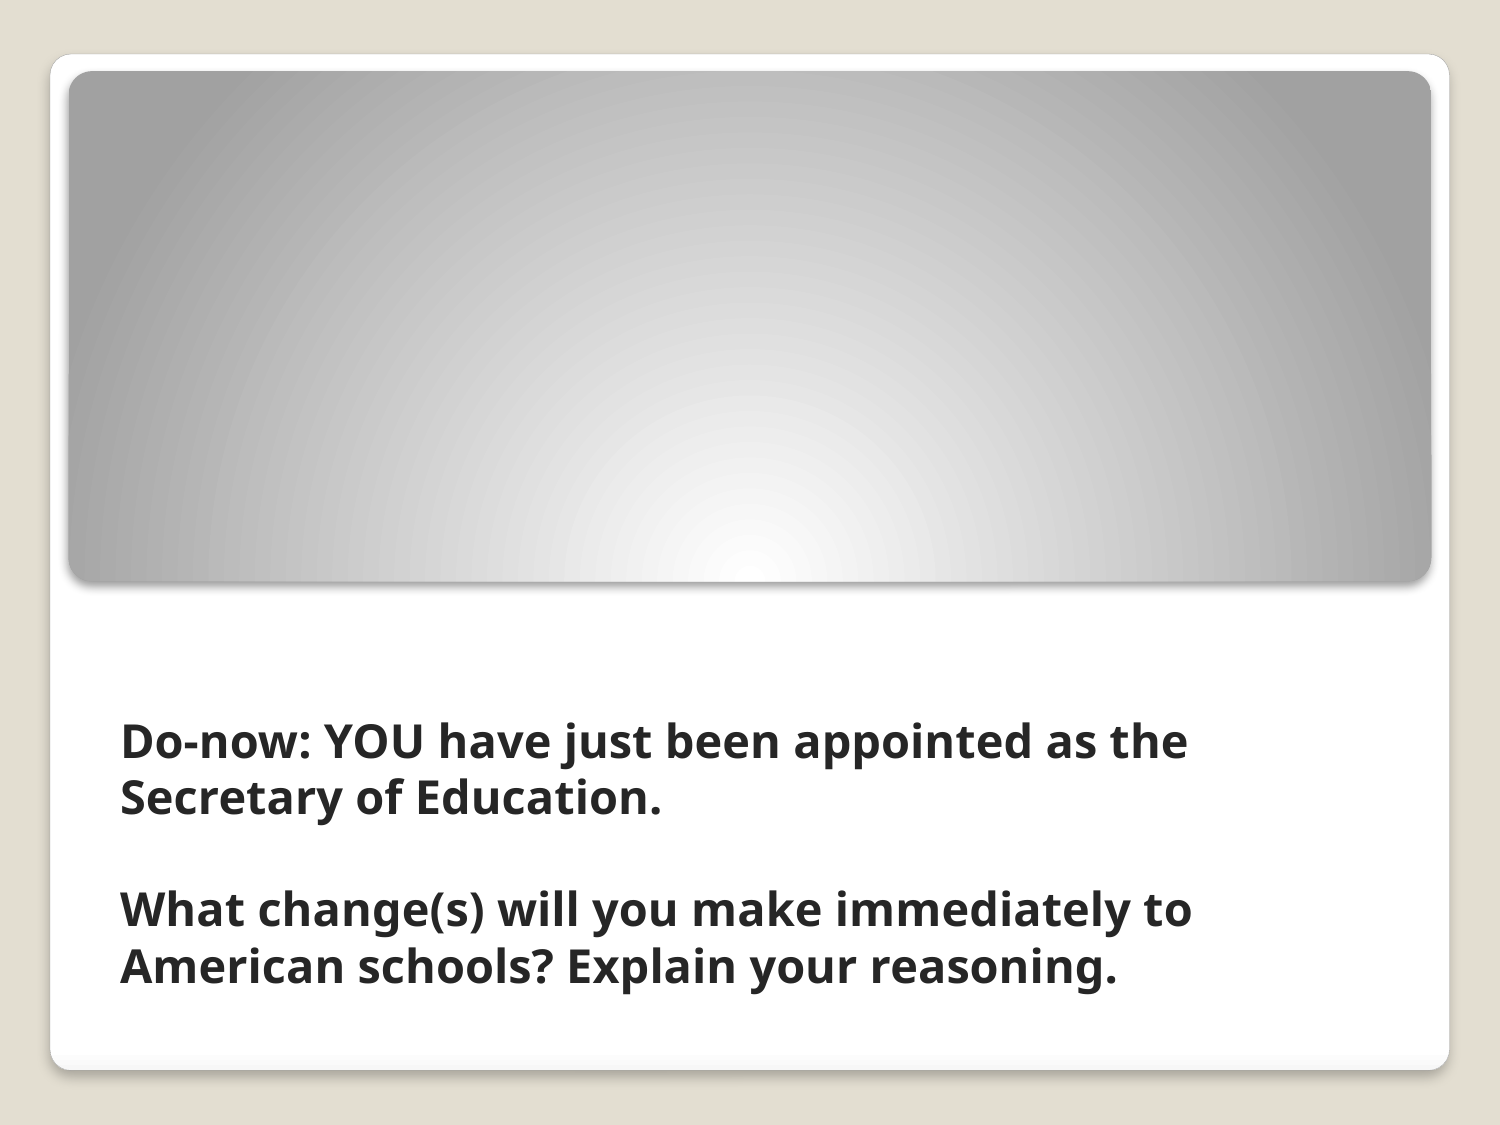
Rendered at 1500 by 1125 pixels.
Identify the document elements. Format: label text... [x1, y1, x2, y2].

title Do-now: YOU have just been appointed as the Secretary of Education. What change(s) will you make immediately to American schools? Explain your reasoning. [112, 699, 1388, 1000]
